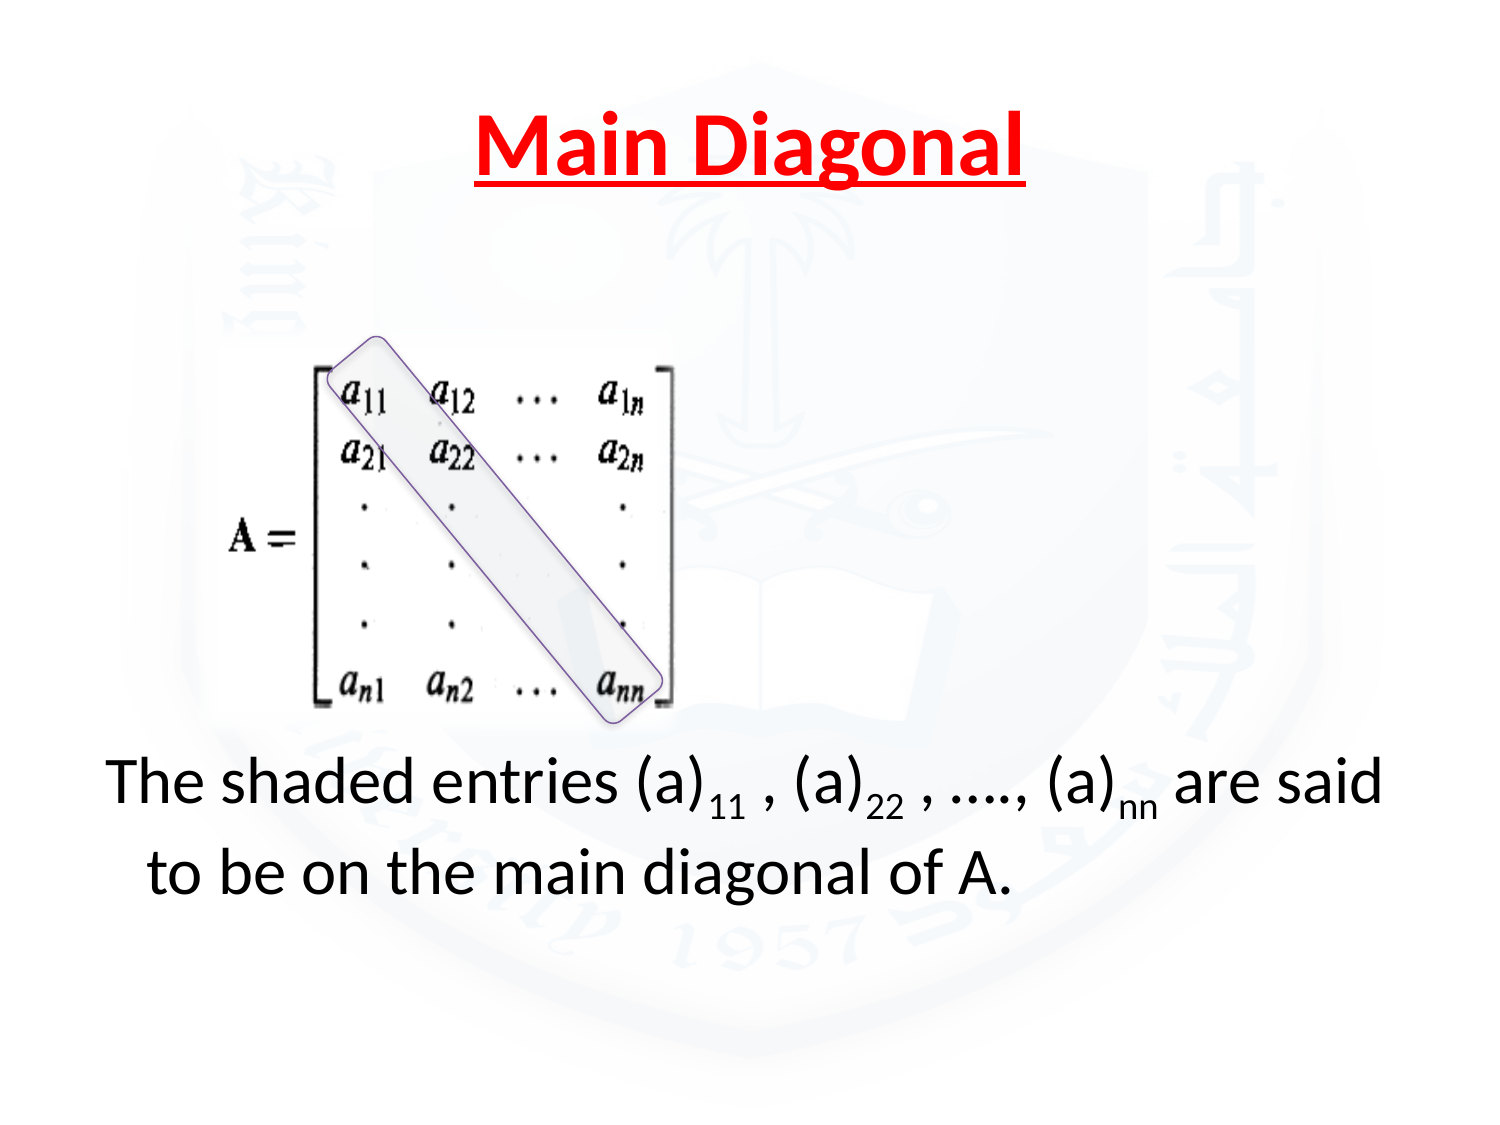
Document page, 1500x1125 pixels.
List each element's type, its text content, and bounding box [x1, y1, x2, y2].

title Main Diagonal [75, 45, 1425, 233]
list The shaded entries (a)11 , (a)22 , …., (a)nn are said to be on the main diagonal of A. [75, 262, 1425, 1005]
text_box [182, 302, 692, 758]
